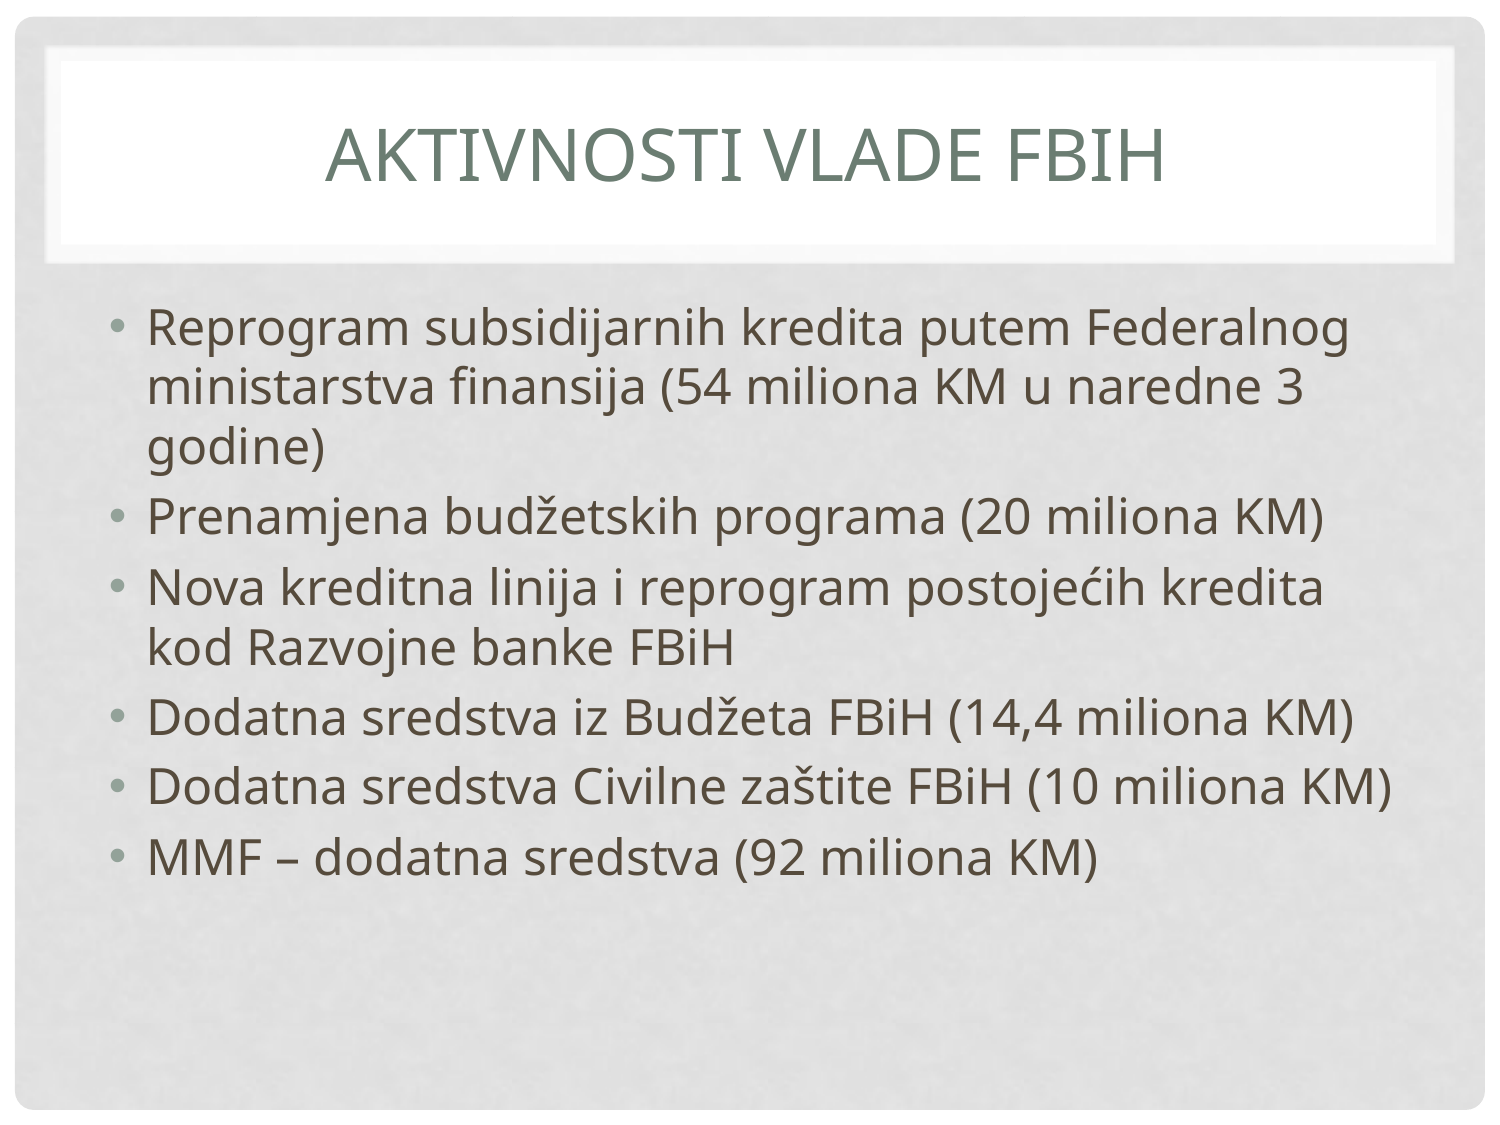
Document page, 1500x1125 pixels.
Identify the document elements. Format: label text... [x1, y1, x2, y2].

title Aktivnosti vlade fbih [69, 66, 1425, 238]
list Reprogram subsidijarnih kredita putem Federalnog ministarstva finansija (54 miliona KM u naredne 3 godine) Prenamjena budžetskih programa (20 miliona KM) Nova kreditna linija i reprogram postojećih kredita kod Razvojne banke FBiH Dodatna sredstva iz Budžeta FBiH (14,4 miliona KM) Dodatna sredstva Civilne zaštite FBiH (10 miliona KM) MMF – dodatna sredstva (92 miliona KM) [75, 287, 1425, 1005]
